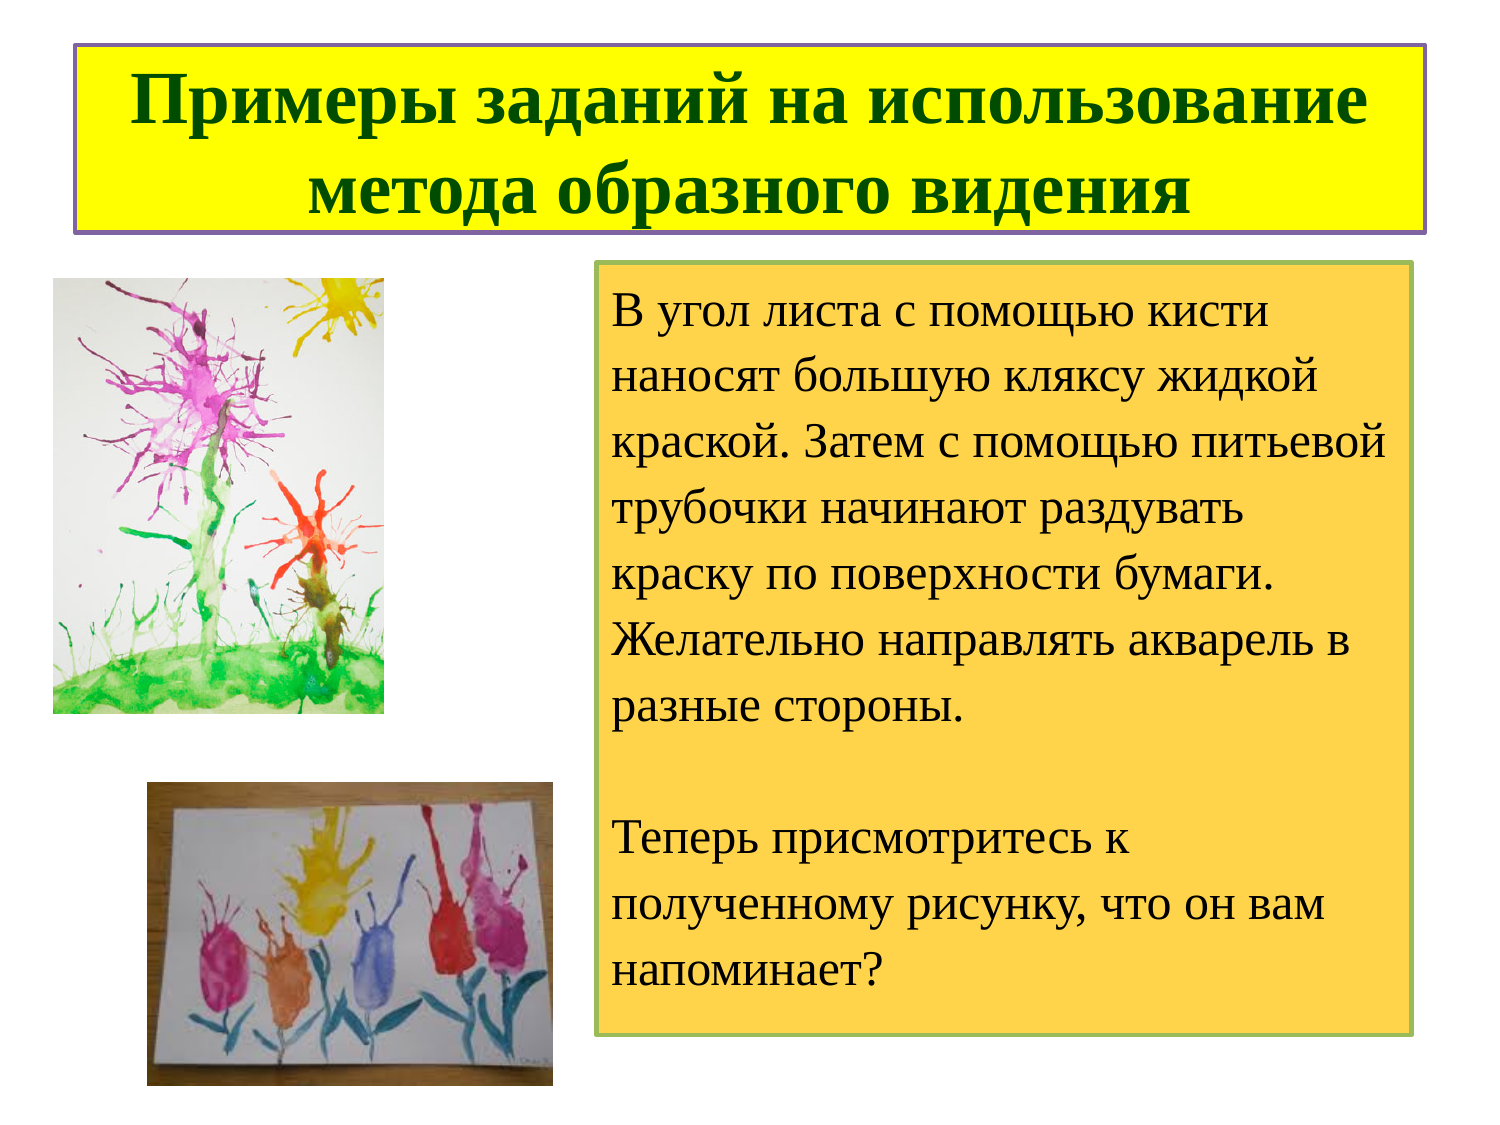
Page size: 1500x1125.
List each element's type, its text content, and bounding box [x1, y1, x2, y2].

picture [147, 782, 553, 1086]
picture [52, 278, 385, 715]
list В угол листа с помощью кисти наносят большую кляксу жидкой краской. Затем с помощью питьевой трубочки начинают раздувать краску по поверхности бумаги. Желательно направлять акварель в разные стороны. Теперь присмотритесь к полученному рисунку, что он вам напоминает? [594, 260, 1414, 1037]
title Примеры заданий на использование метода образного видения [73, 43, 1427, 235]
